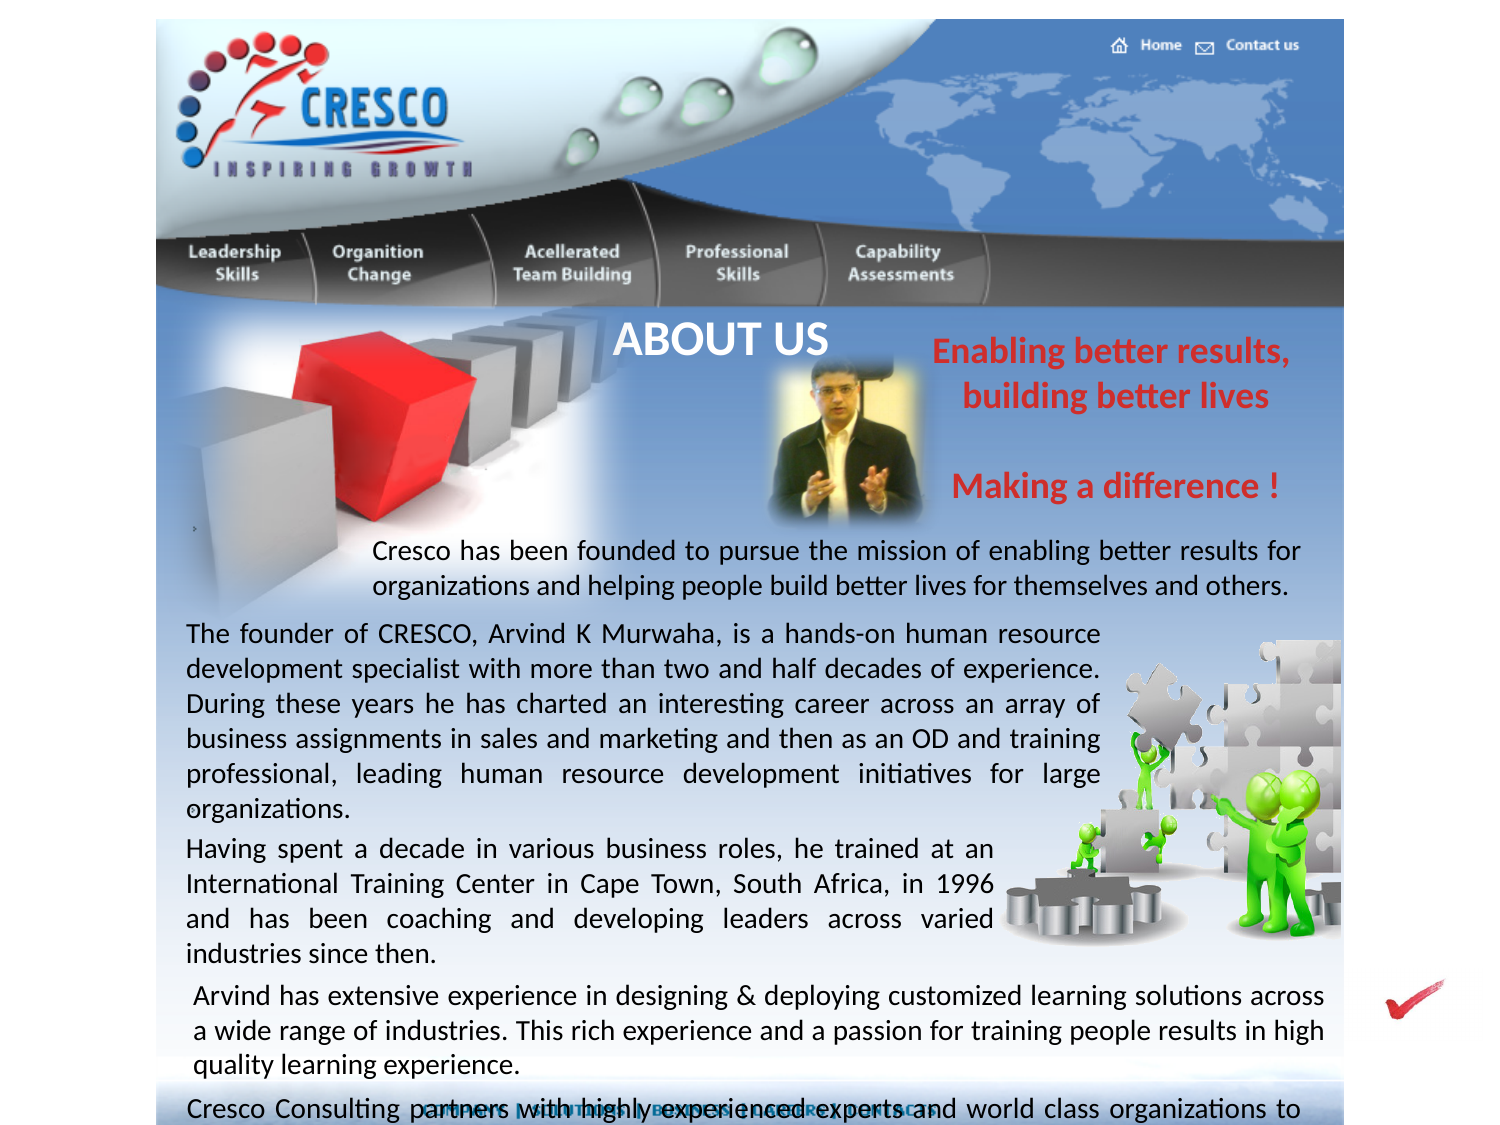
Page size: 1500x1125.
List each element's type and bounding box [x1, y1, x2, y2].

picture [155, 18, 1483, 1125]
